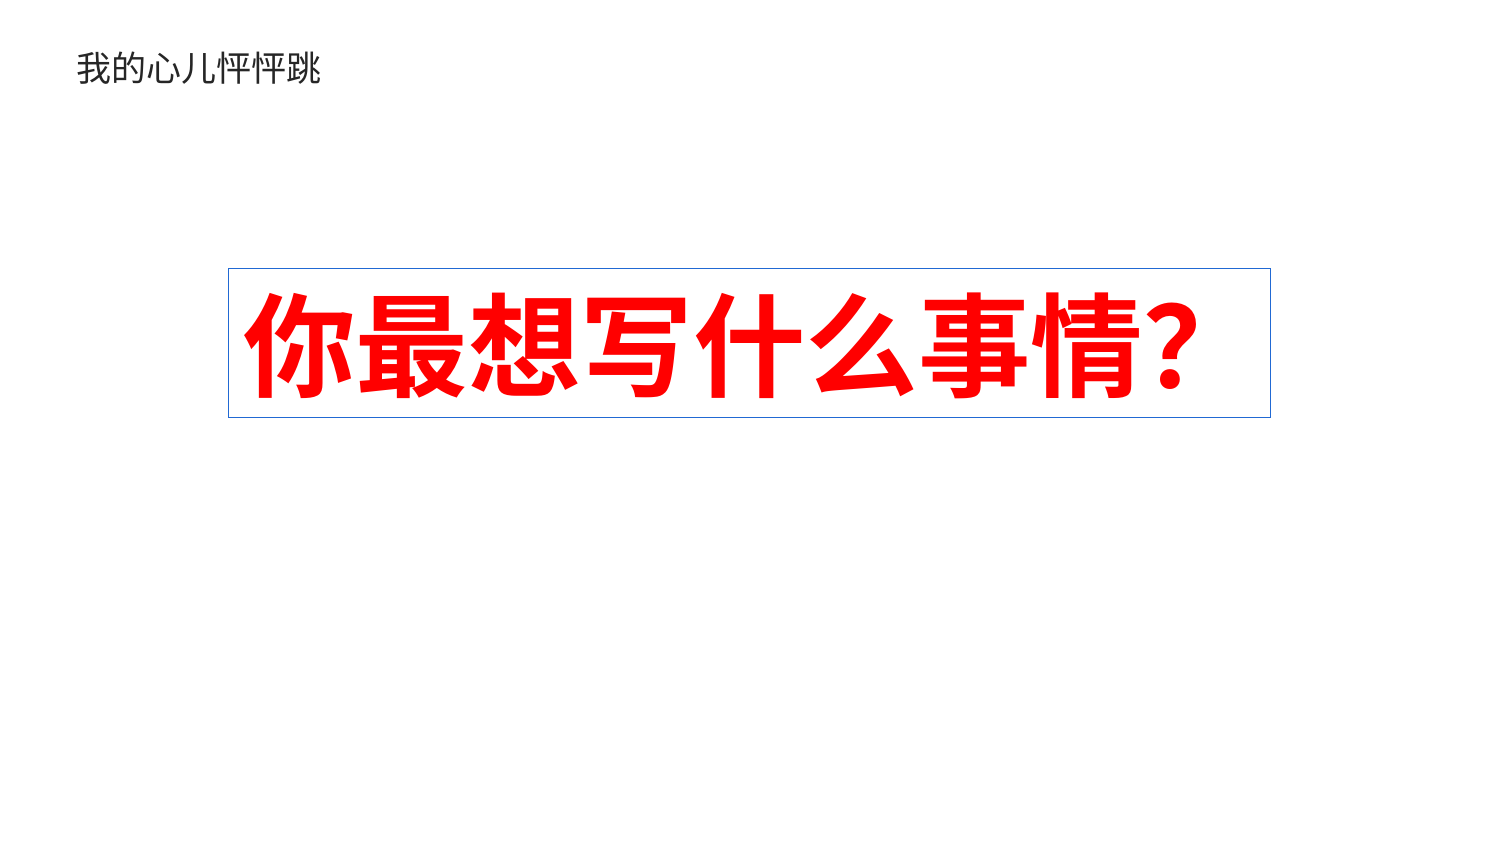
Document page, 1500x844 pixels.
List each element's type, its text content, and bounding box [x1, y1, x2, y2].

text_box 你最想写什么事情？ [228, 268, 1271, 418]
title 我的心儿怦怦跳 [61, 39, 1412, 97]
